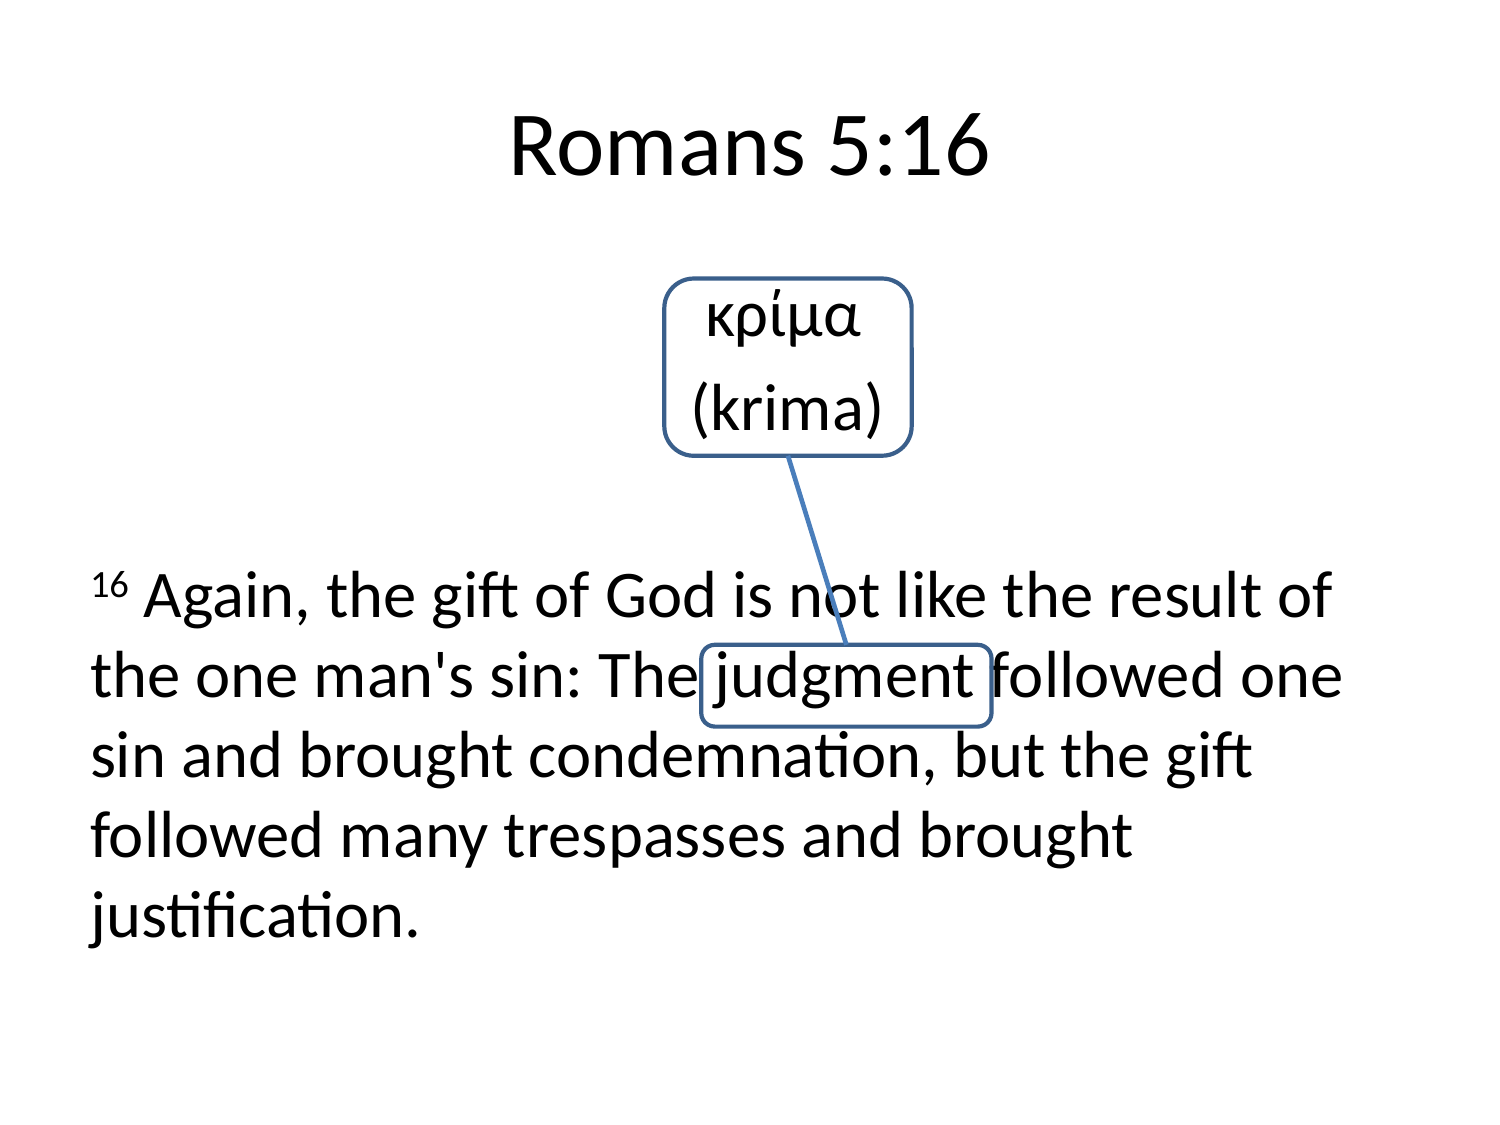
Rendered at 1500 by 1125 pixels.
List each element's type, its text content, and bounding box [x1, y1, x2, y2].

text_box [699, 642, 994, 729]
text_box [662, 276, 914, 458]
title Romans 5:16 [75, 45, 1425, 233]
list κρίμα (krima) 16 Again, the gift of God is not like the result of the one man's sin: The judgment followed one sin and brought condemnation, but the gift followed many trespasses and brought justification. [75, 262, 1425, 1005]
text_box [787, 455, 847, 645]
